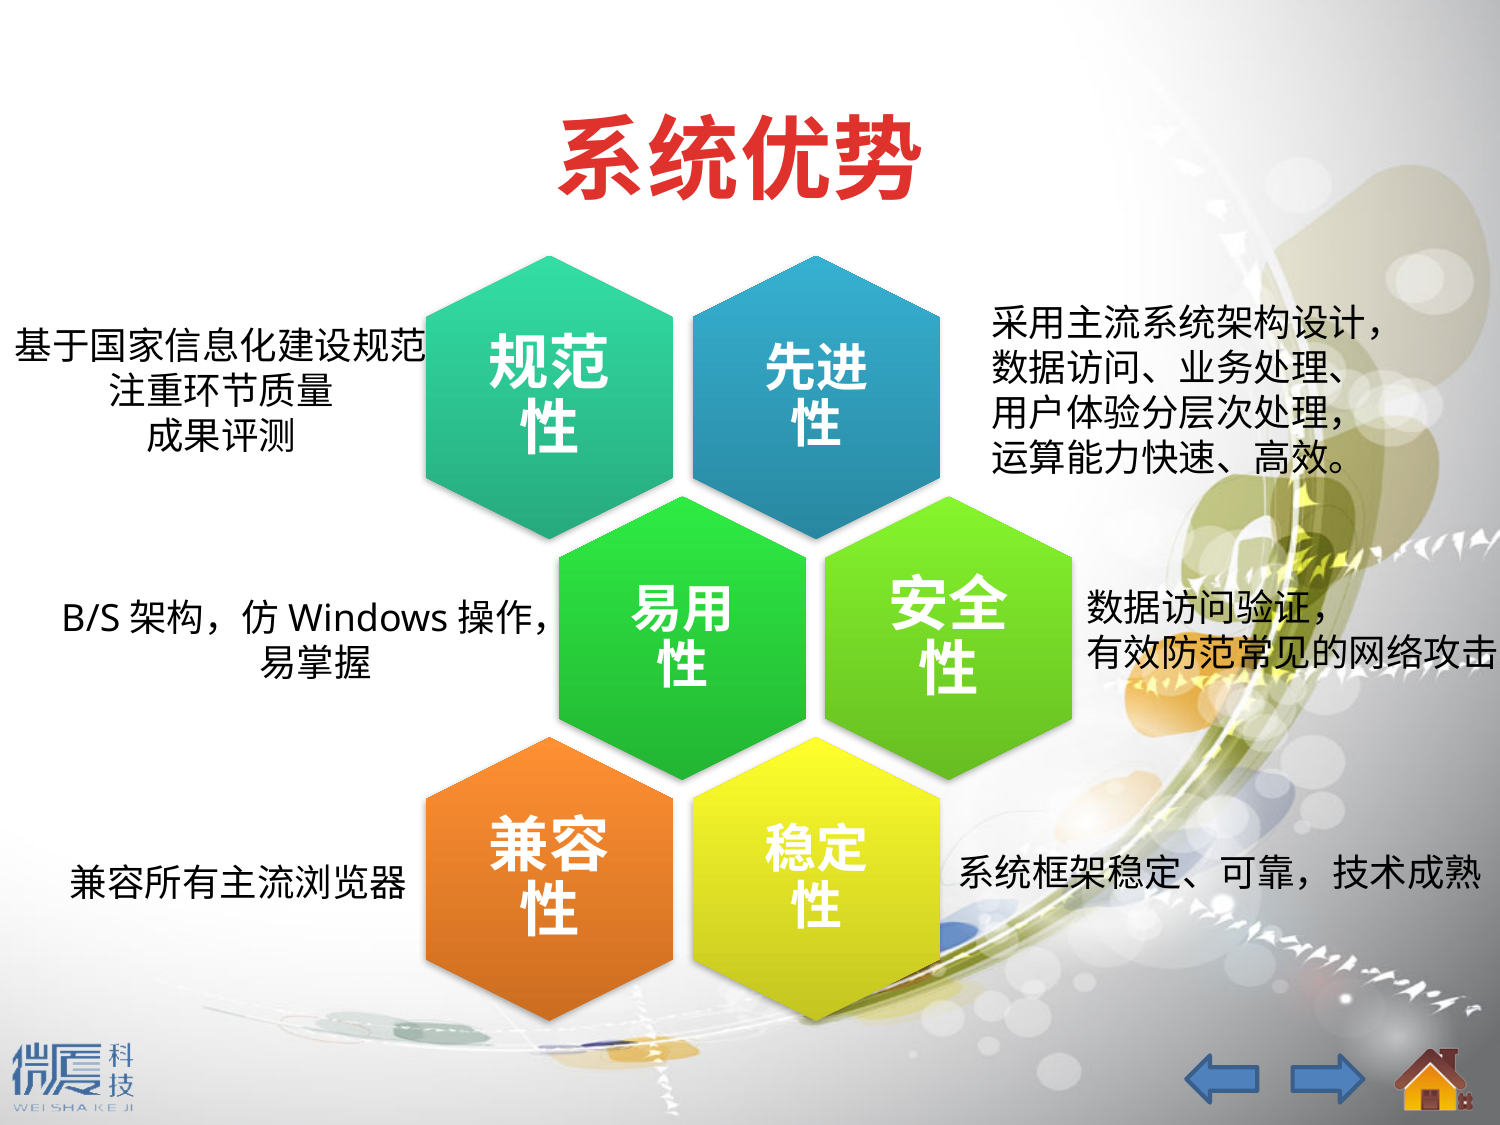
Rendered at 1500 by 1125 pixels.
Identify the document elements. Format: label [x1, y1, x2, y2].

picture [0, 0, 1500, 1125]
text_box [1186, 1039, 1485, 1118]
list [5, 255, 1500, 1022]
